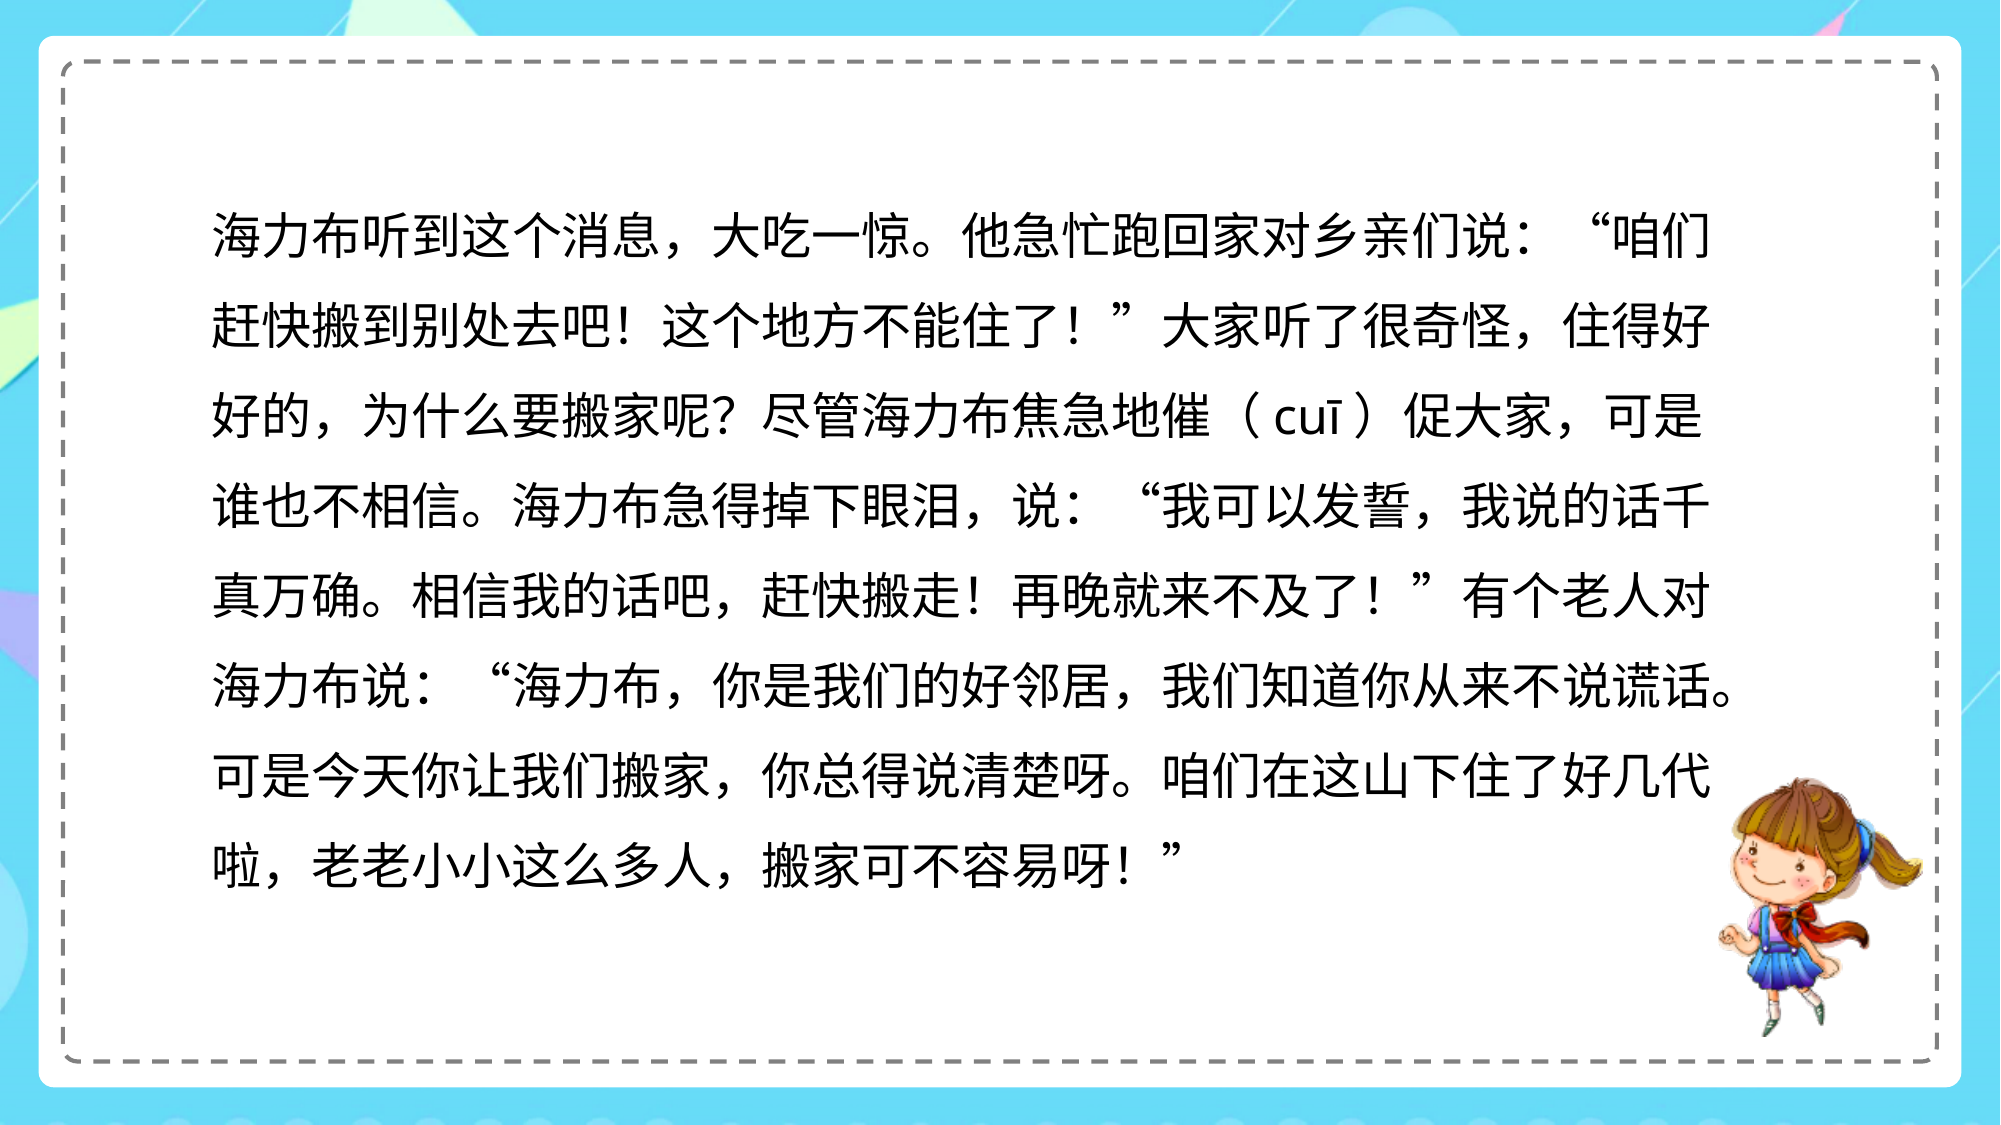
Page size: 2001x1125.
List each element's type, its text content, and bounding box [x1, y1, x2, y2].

picture [0, 0, 2000, 1125]
text_box 海力布听到这个消息，大吃一惊。他急忙跑回家对乡亲们说：“咱们赶快搬到别处去吧！这个地方不能住了！”大家听了很奇怪，住得好好的，为什么要搬家呢？尽管海力布焦急地催（cuī）促大家，可是谁也不相信。海力布急得掉下眼泪，说：“我可以发誓，我说的话千真万确。相信我的话吧，赶快搬走！再晚就来不及了！”有个老人对海力布说：“海力布，你是我们的好邻居，我们知道你从来不说谎话。可是今天你让我们搬家，你总得说清楚呀。咱们在这山下住了好几代啦，老老小小这么多人，搬家可不容易呀！” [197, 167, 1740, 993]
